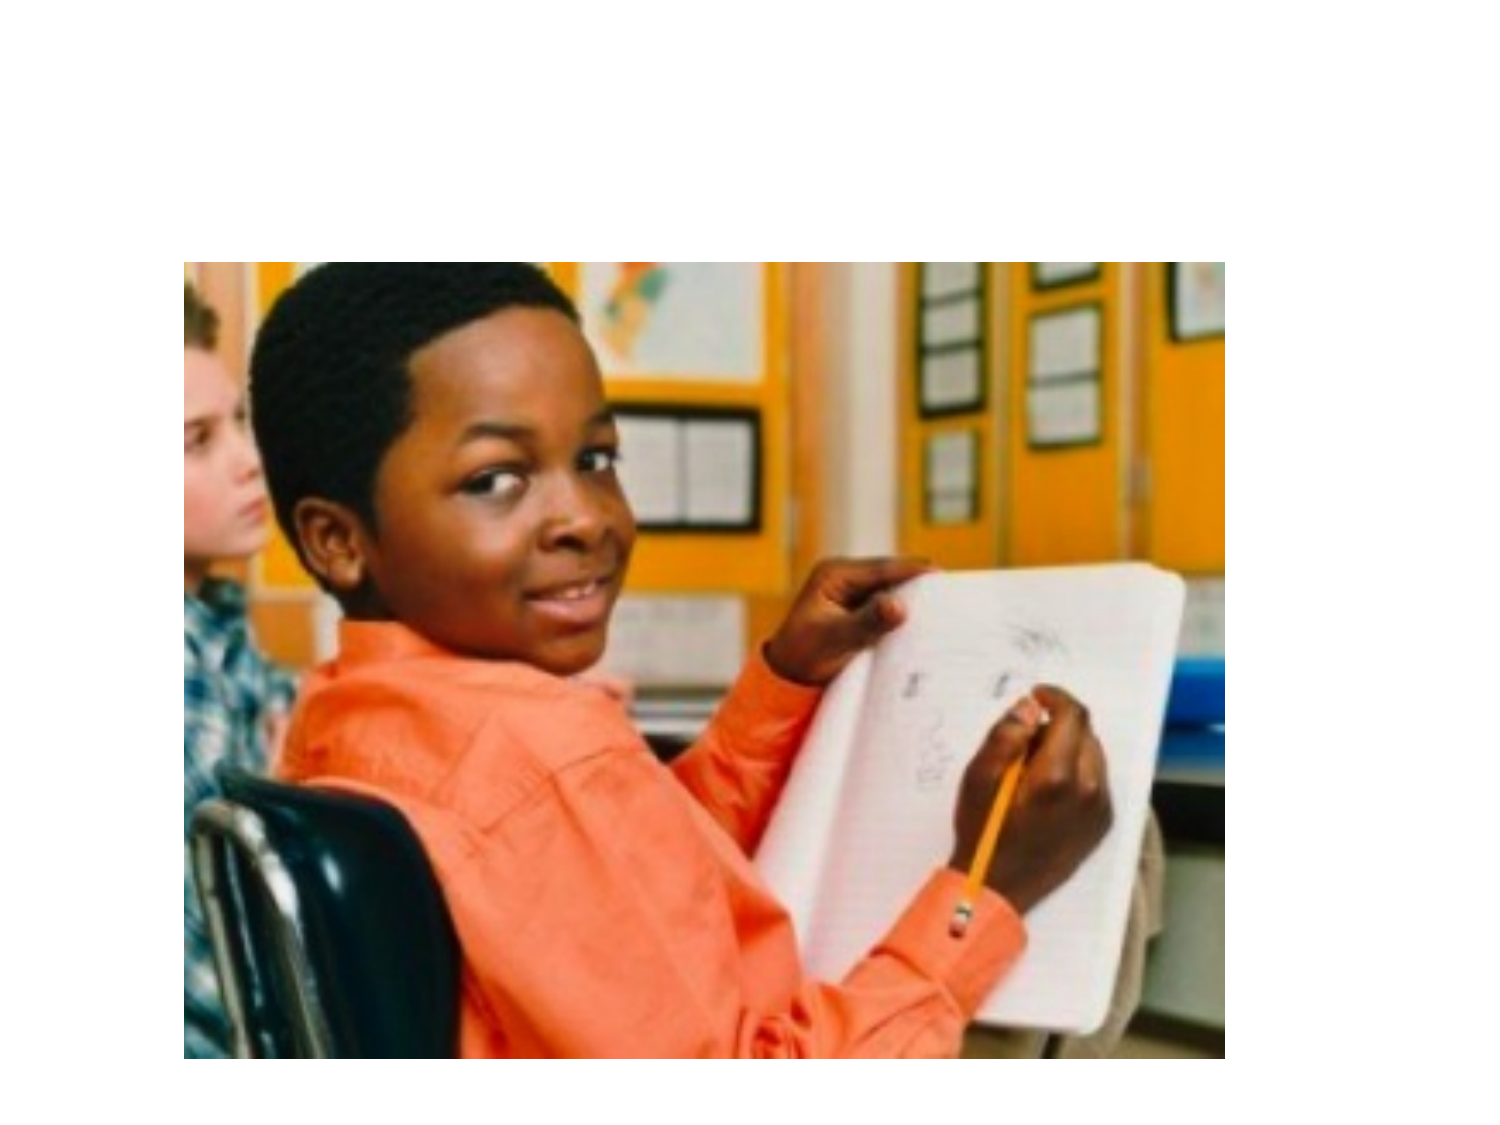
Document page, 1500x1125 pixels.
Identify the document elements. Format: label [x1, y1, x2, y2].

picture [184, 262, 1226, 1059]
